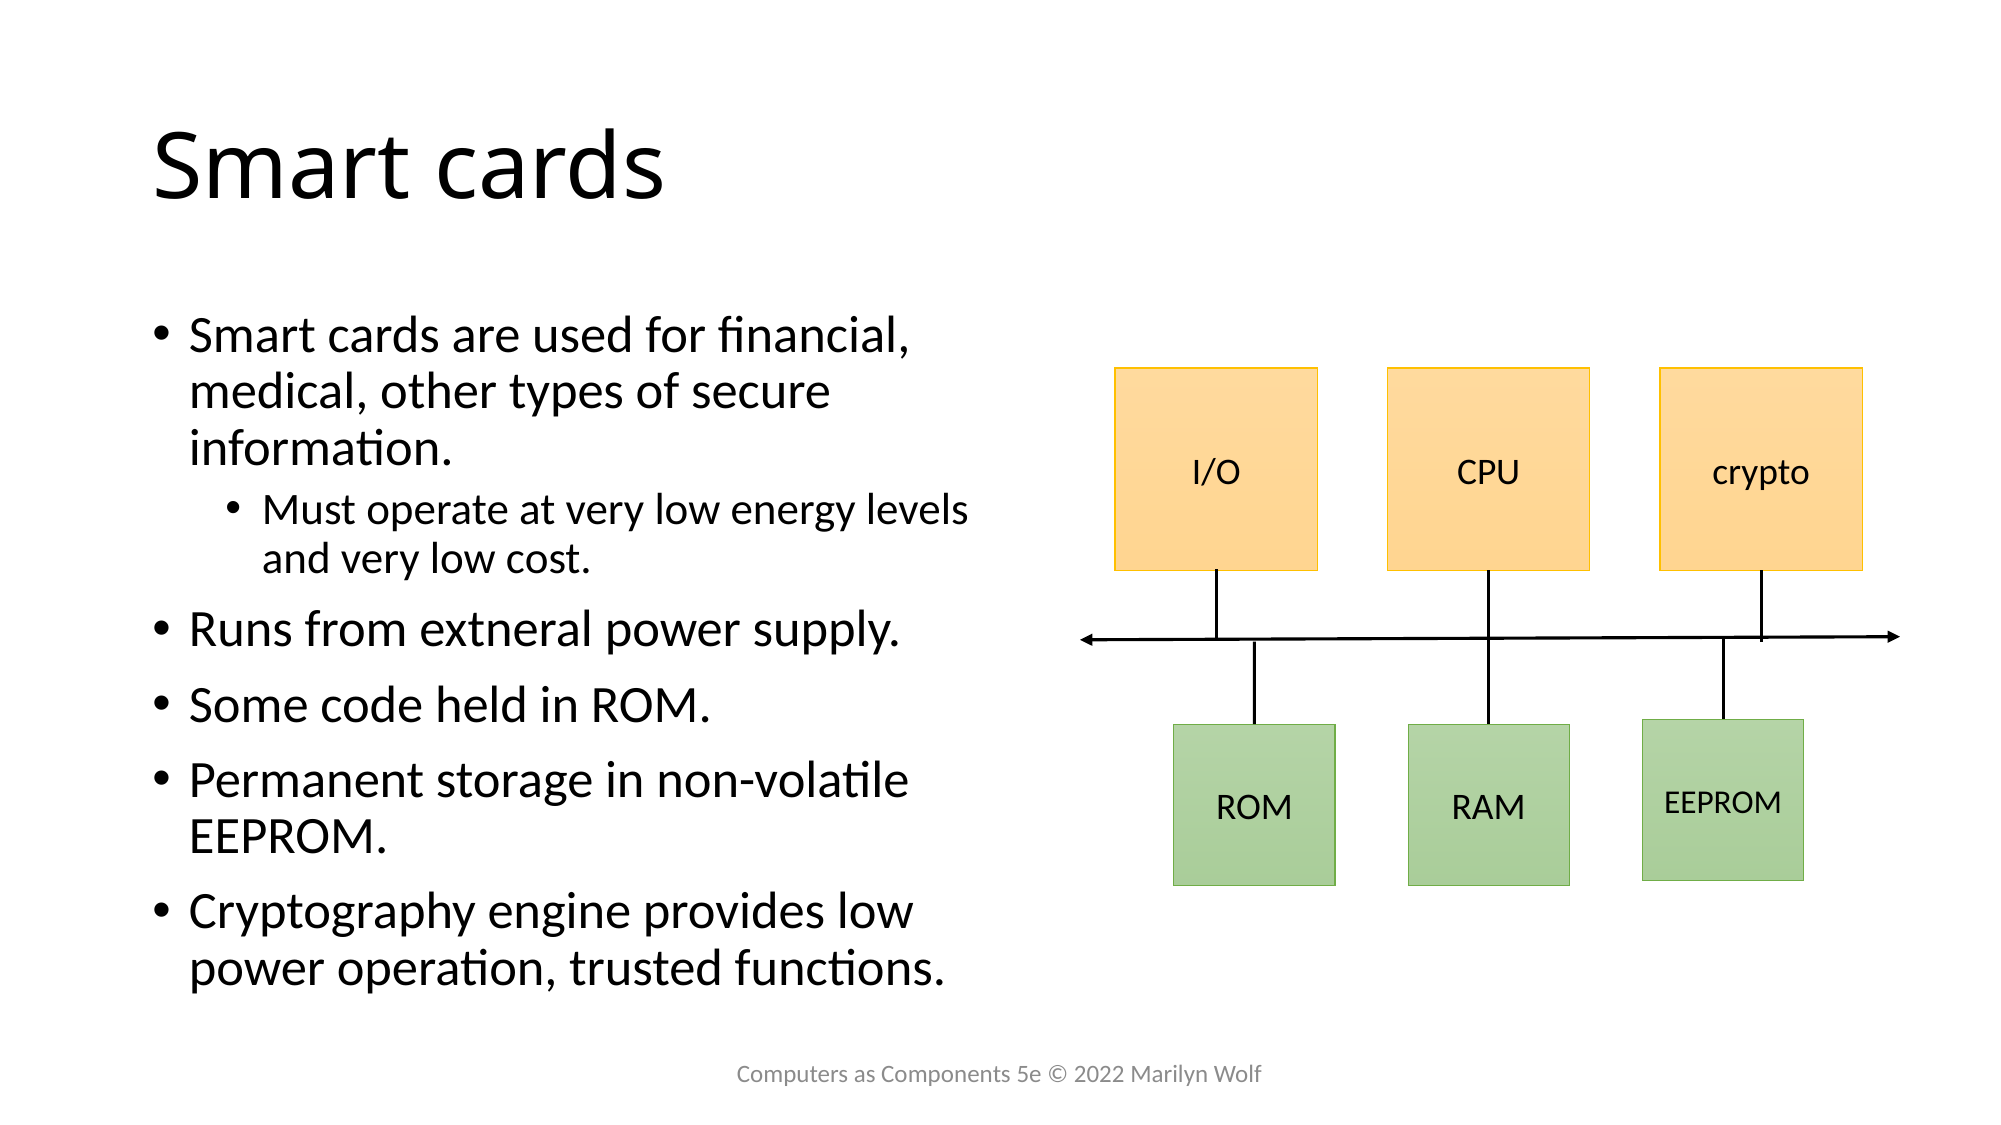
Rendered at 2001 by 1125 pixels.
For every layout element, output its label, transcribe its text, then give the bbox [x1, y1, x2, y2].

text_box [1489, 636, 1723, 640]
text_box RAM [1408, 724, 1570, 886]
text_box I/O [1114, 367, 1318, 571]
text_box EEPROM [1642, 719, 1804, 881]
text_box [1079, 636, 1216, 640]
text_box crypto [1659, 367, 1863, 571]
text_box ROM [1173, 724, 1336, 886]
footer Computers as Components 5e © 2022 Marilyn Wolf [662, 1042, 1338, 1103]
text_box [1724, 636, 1761, 640]
list Smart cards are used for financial, medical, other types of secure information. Must operate at very low energy levels and very low cost. Runs from extneral power supply. Some code held in ROM. Permanent storage in non-volatile EEPROM. Cryptography engine provides low power operation, trusted functions. [137, 299, 988, 1014]
title Smart cards [137, 59, 1863, 278]
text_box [1217, 636, 1488, 640]
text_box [1762, 636, 1900, 640]
text_box CPU [1387, 367, 1590, 571]
